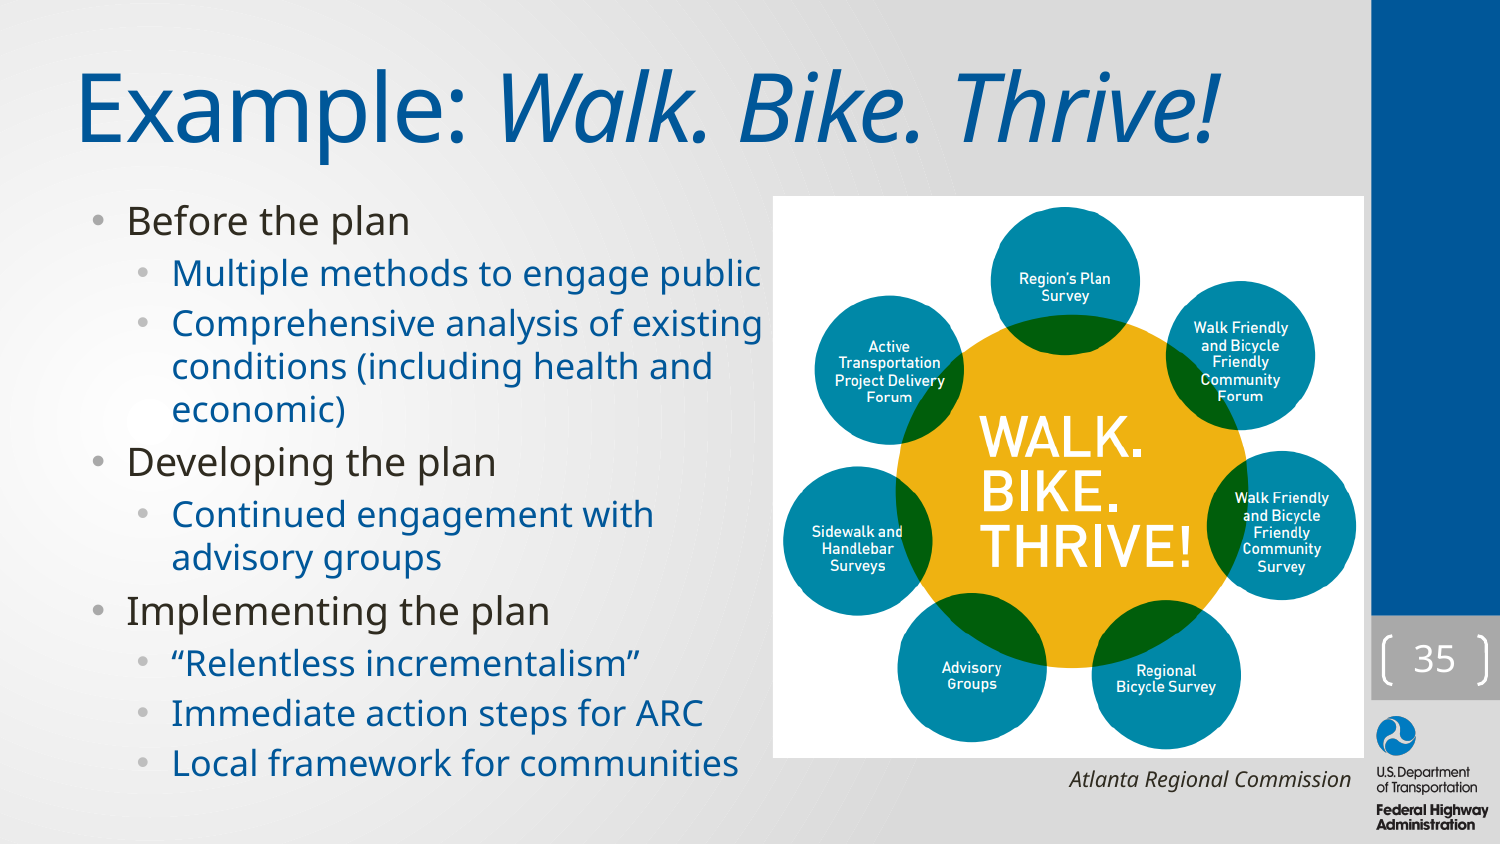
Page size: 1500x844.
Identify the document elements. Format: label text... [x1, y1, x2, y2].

picture [772, 196, 1365, 759]
slide_number 35 [1381, 634, 1488, 687]
title Example: Walk. Bike. Thrive! [58, 33, 1309, 175]
list Before the plan Multiple methods to engage public Comprehensive analysis of existing conditions (including health and economic) Developing the plan Continued engagement with advisory groups Implementing the plan “Relentless incrementalism” Immediate action steps for ARC Local framework for communities [58, 188, 818, 802]
text_box Atlanta Regional Commission [894, 765, 1367, 799]
